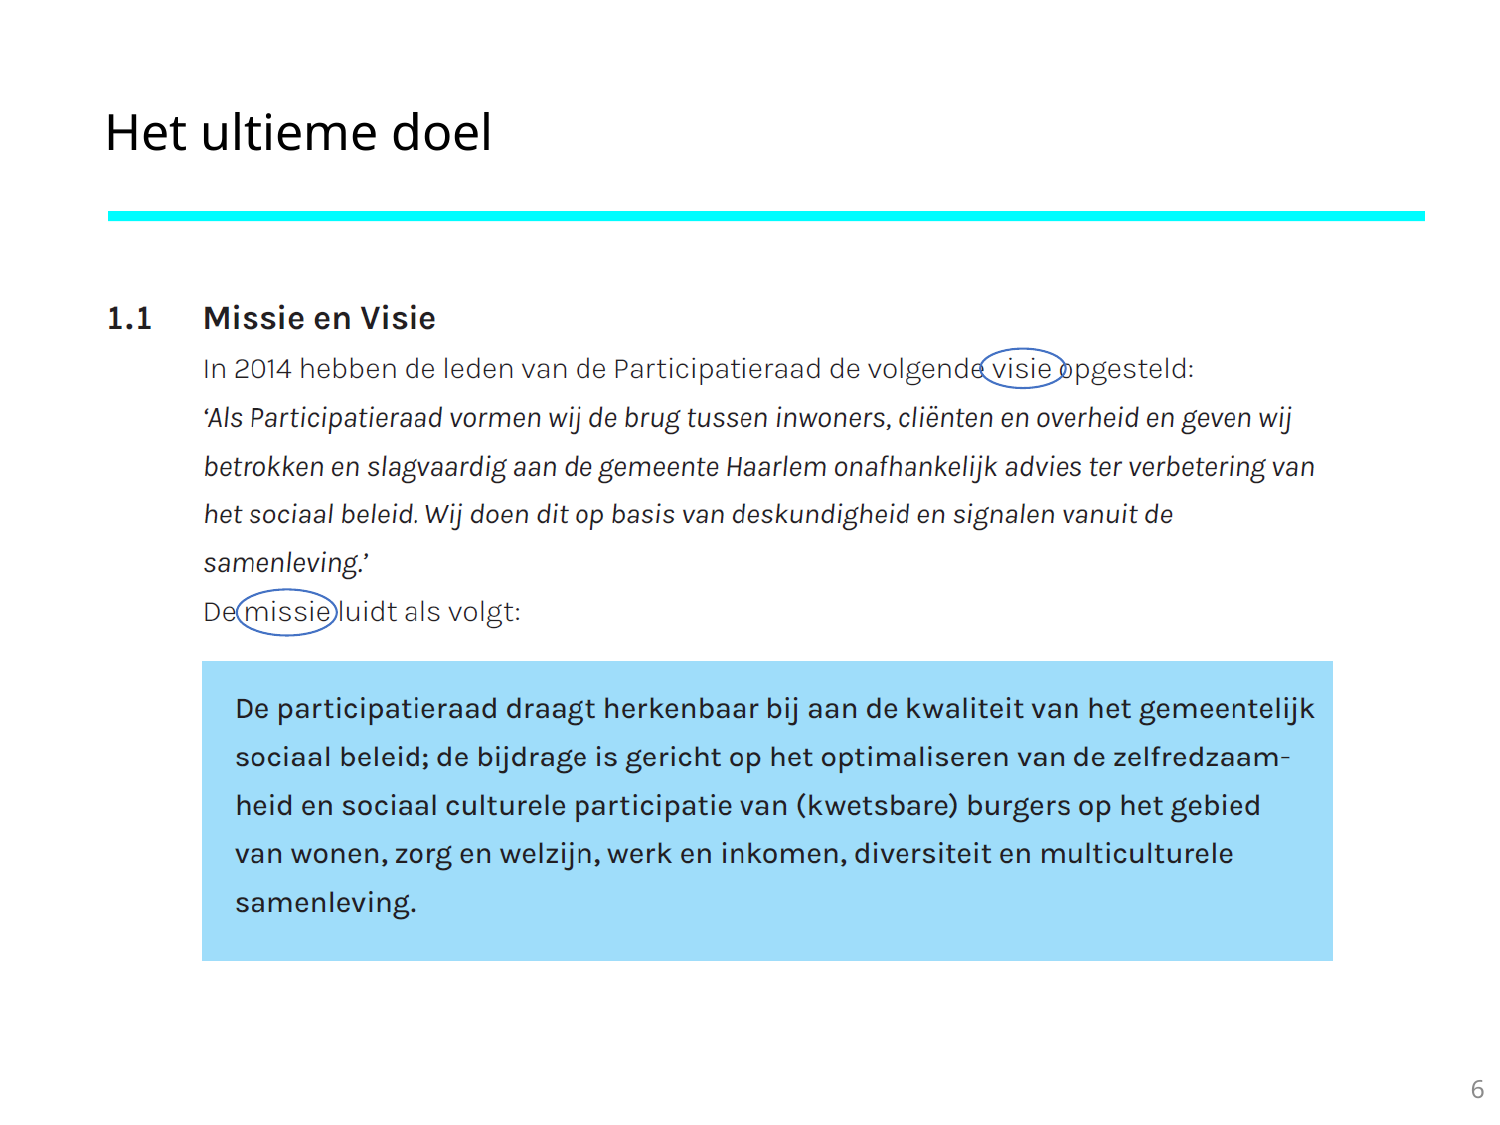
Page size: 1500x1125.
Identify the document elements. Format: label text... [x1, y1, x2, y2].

picture [89, 282, 1397, 995]
slide_number 6 [1162, 1060, 1500, 1121]
title Het ultieme doel [89, 58, 1425, 210]
